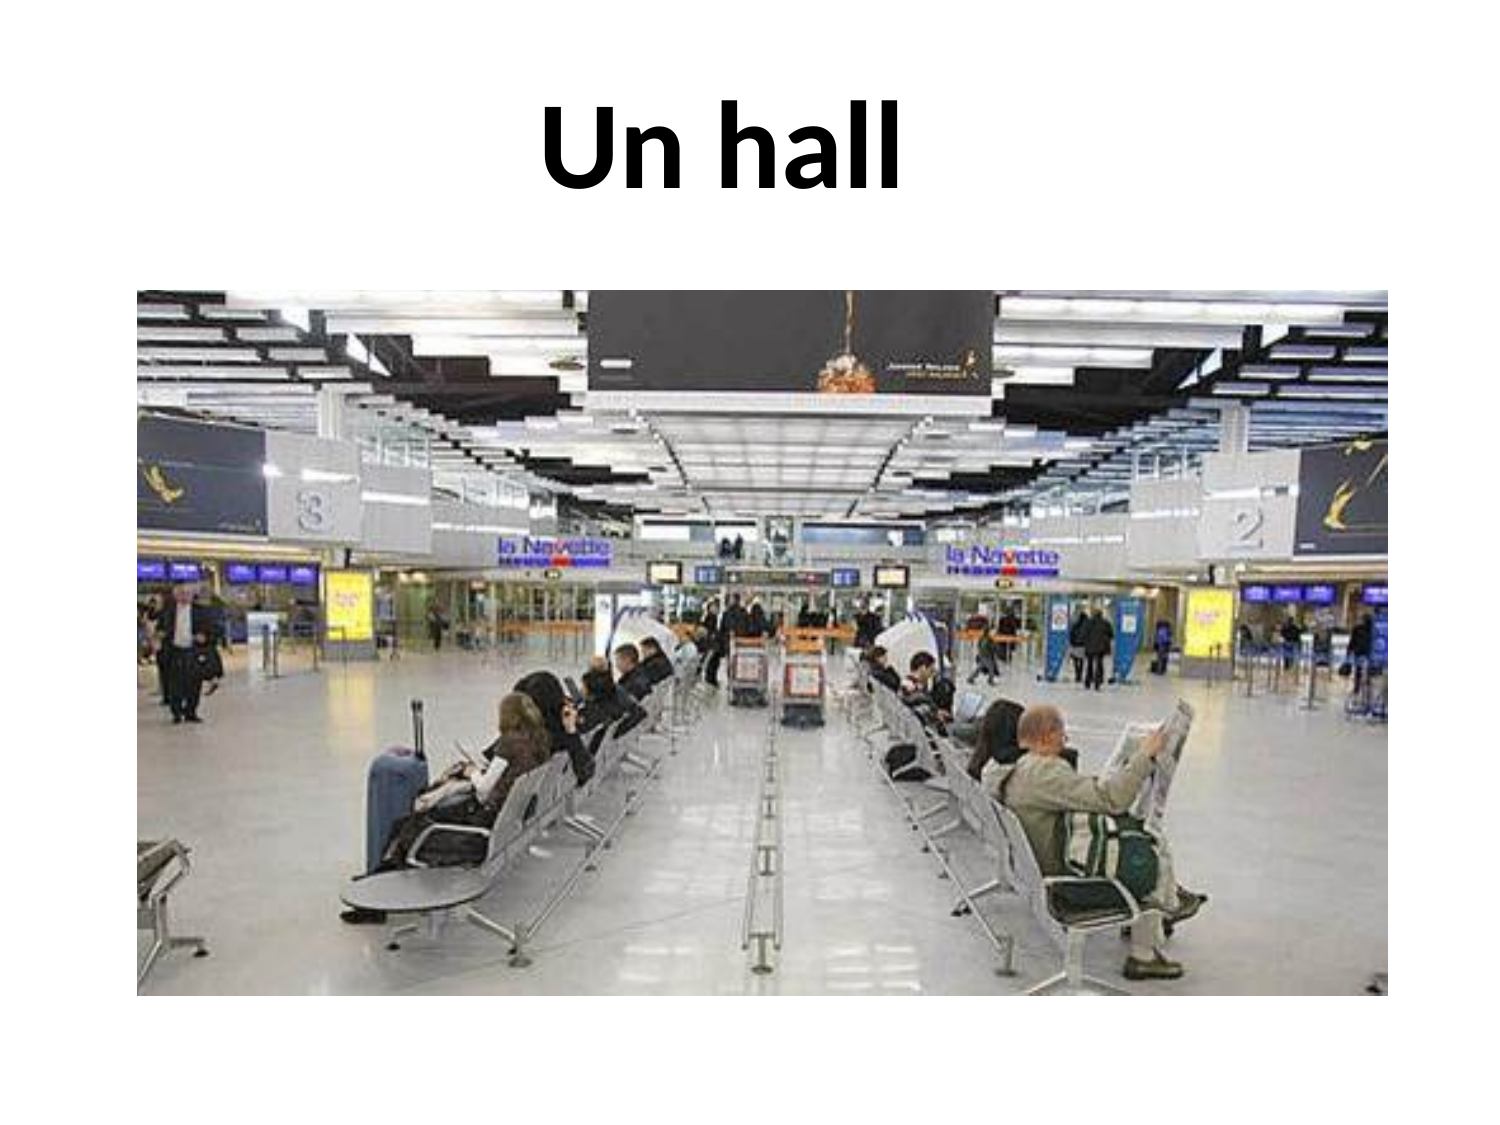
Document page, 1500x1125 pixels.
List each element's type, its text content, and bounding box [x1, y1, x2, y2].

picture [137, 290, 1388, 996]
title Un hall [75, 45, 1425, 233]
